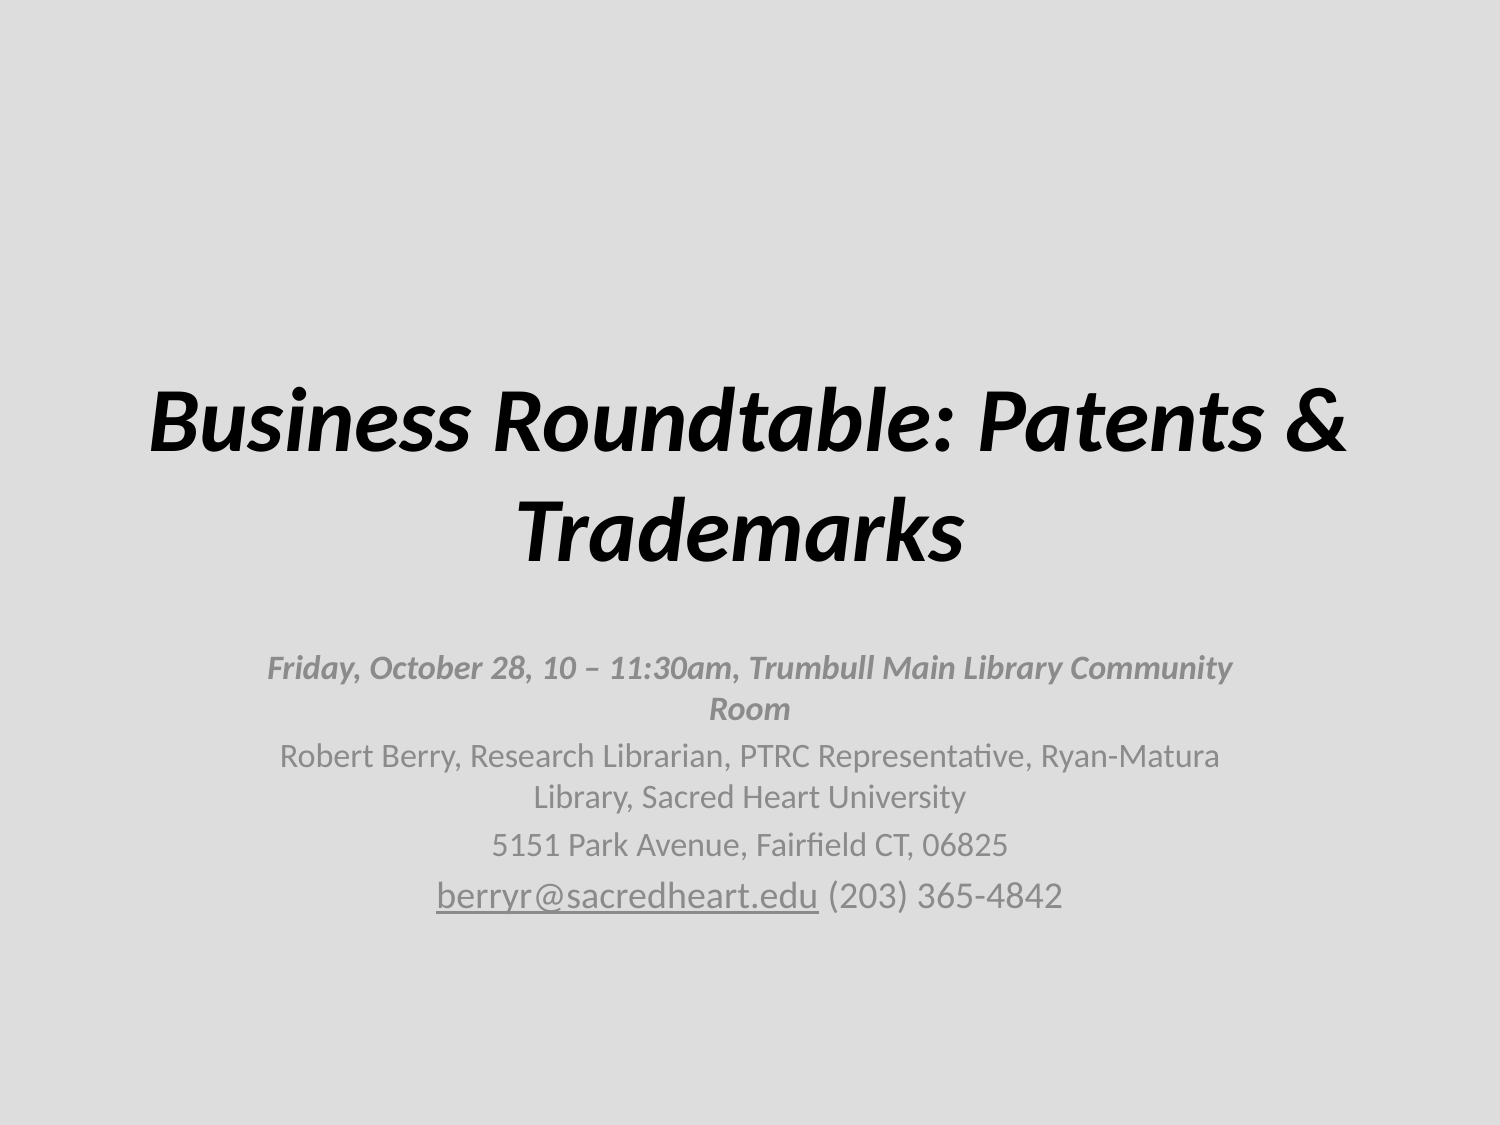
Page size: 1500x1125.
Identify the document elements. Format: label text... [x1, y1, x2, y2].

subtitle Friday, October 28, 10 – 11:30am, Trumbull Main Library Community Room Robert Berry, Research Librarian, PTRC Representative, Ryan-Matura Library, Sacred Heart University 5151 Park Avenue, Fairfield CT, 06825 berryr@sacredheart.edu (203) 365-4842 [225, 637, 1275, 925]
title Business Roundtable: Patents & Trademarks [112, 349, 1388, 591]
